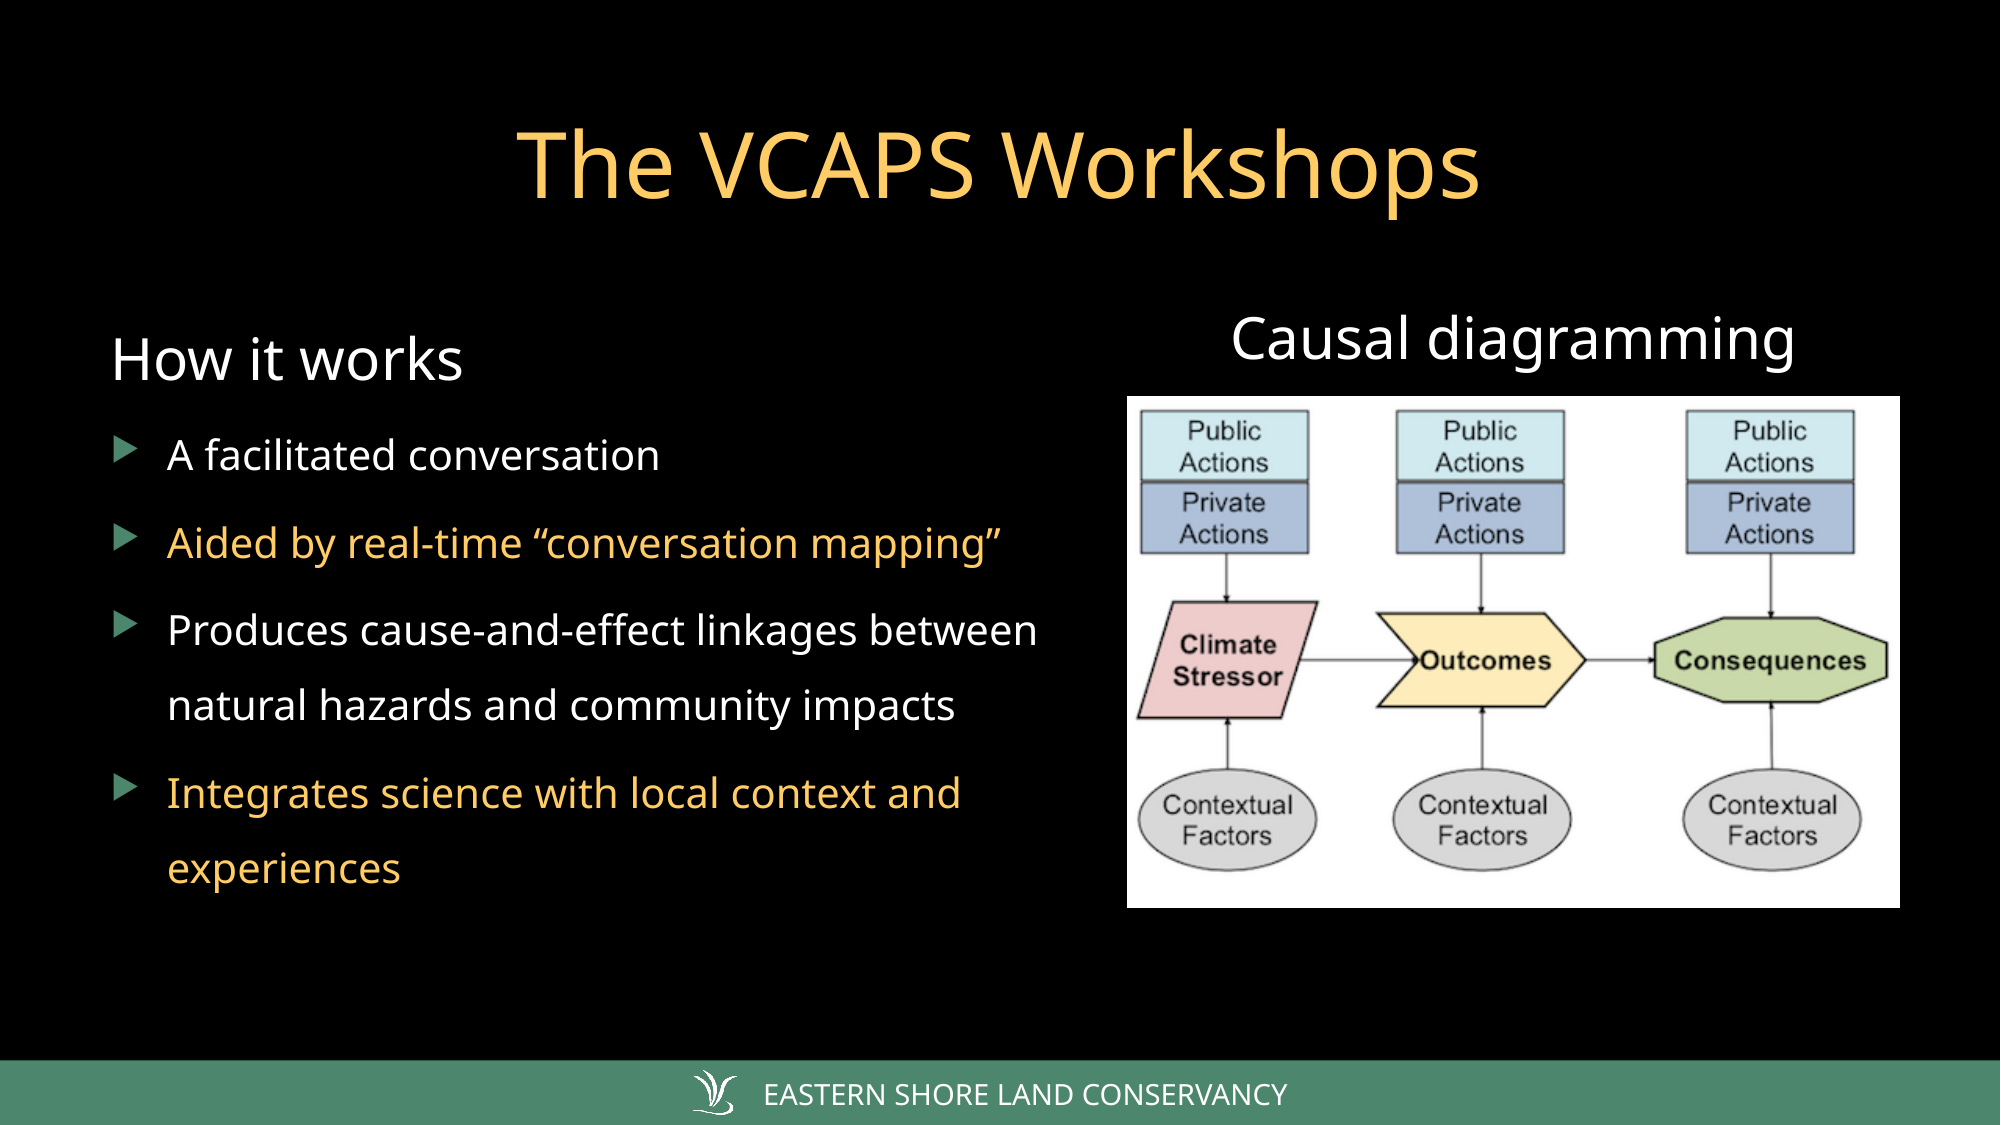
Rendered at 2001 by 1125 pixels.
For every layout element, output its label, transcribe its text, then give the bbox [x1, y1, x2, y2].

title The VCAPS Workshops [0, 59, 2000, 278]
text_box Causal diagramming [1127, 293, 1900, 379]
picture [1127, 396, 1900, 908]
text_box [0, 1058, 2000, 1125]
text_box How it works A facilitated conversation Aided by real-time “conversation mapping” Produces cause-and-effect linkages between natural hazards and community impacts Integrates science with local context and experiences [95, 279, 1078, 1050]
